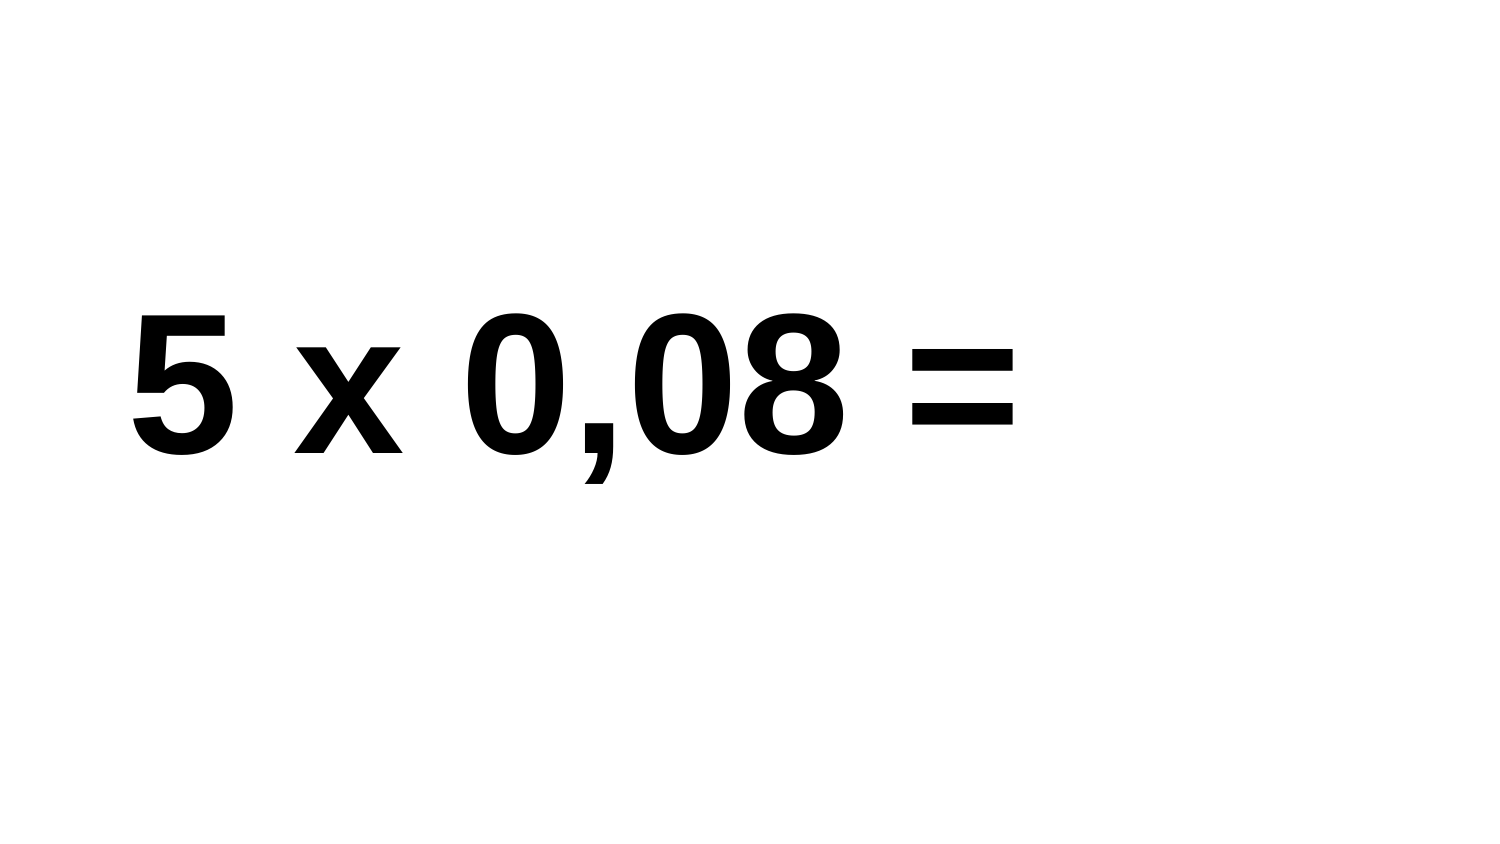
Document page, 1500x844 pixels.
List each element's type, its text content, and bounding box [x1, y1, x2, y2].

text_box 5 x 0,08 = [112, 318, 1388, 509]
